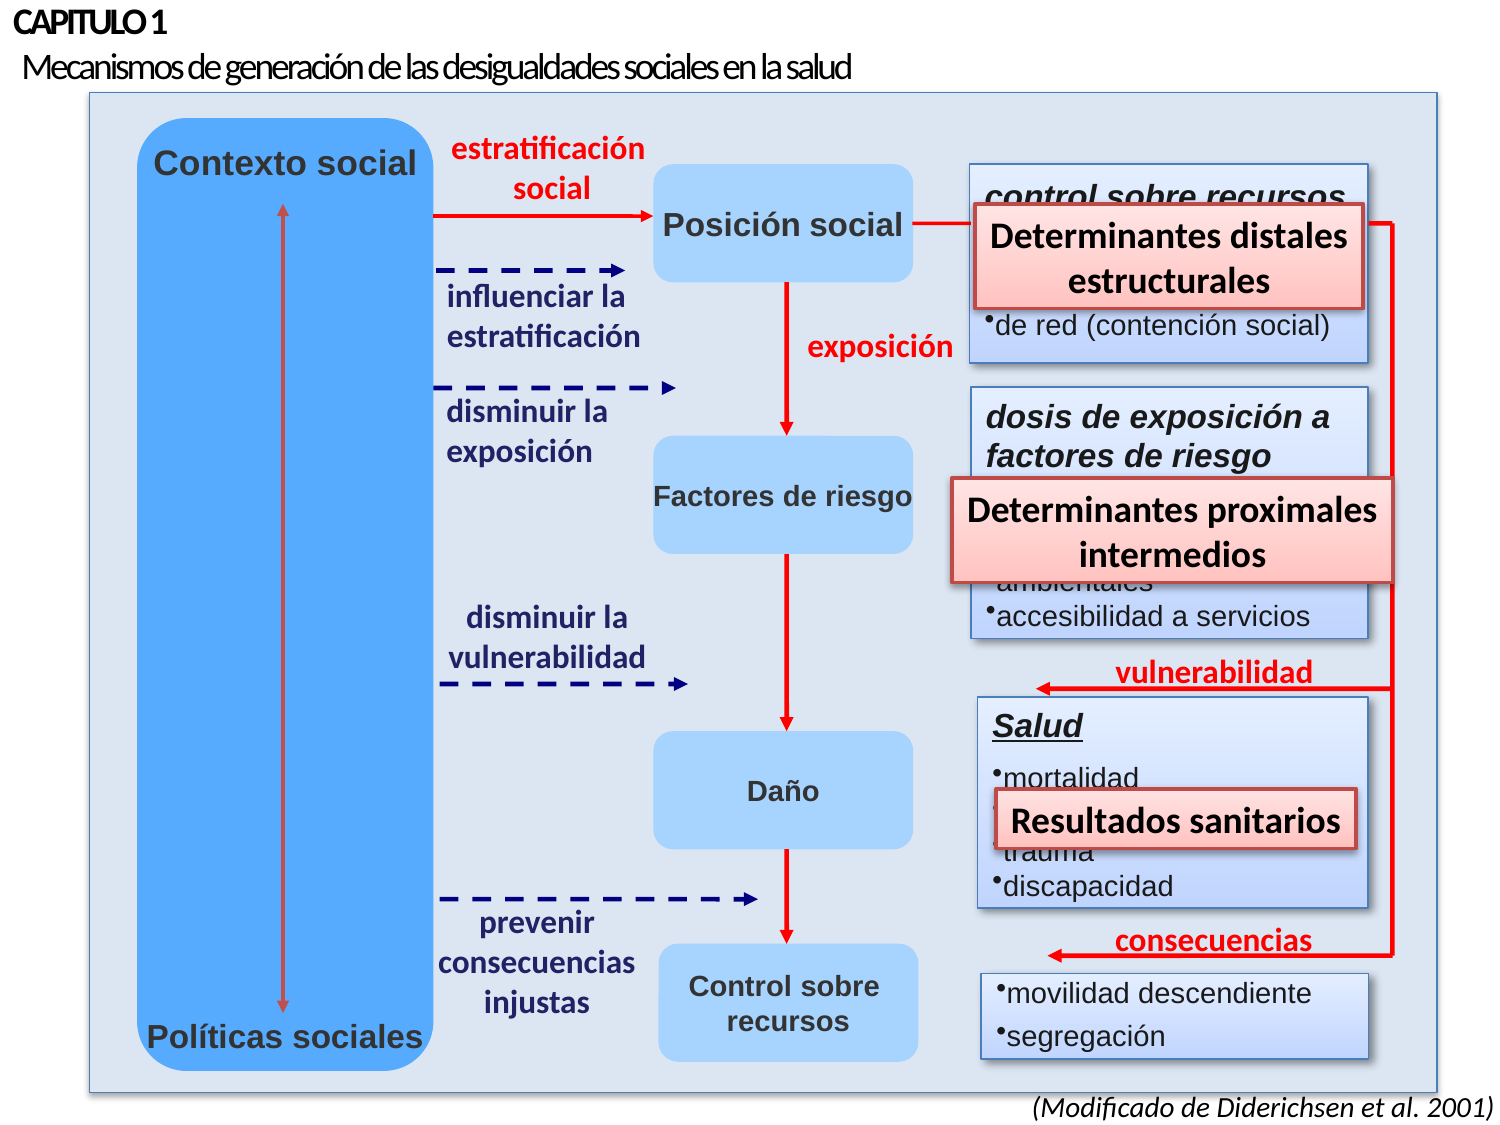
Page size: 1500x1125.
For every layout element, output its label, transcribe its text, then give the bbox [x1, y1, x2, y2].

text_box CAPITULO 1 Mecanismos de generación de las desigualdades sociales en la salud [0, 0, 914, 95]
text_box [396, 587, 699, 685]
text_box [392, 892, 759, 1030]
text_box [89, 92, 1438, 1093]
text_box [431, 266, 689, 364]
text_box (Modificado de Diderichsen et al. 2001) [1016, 1080, 1500, 1125]
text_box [431, 381, 677, 479]
